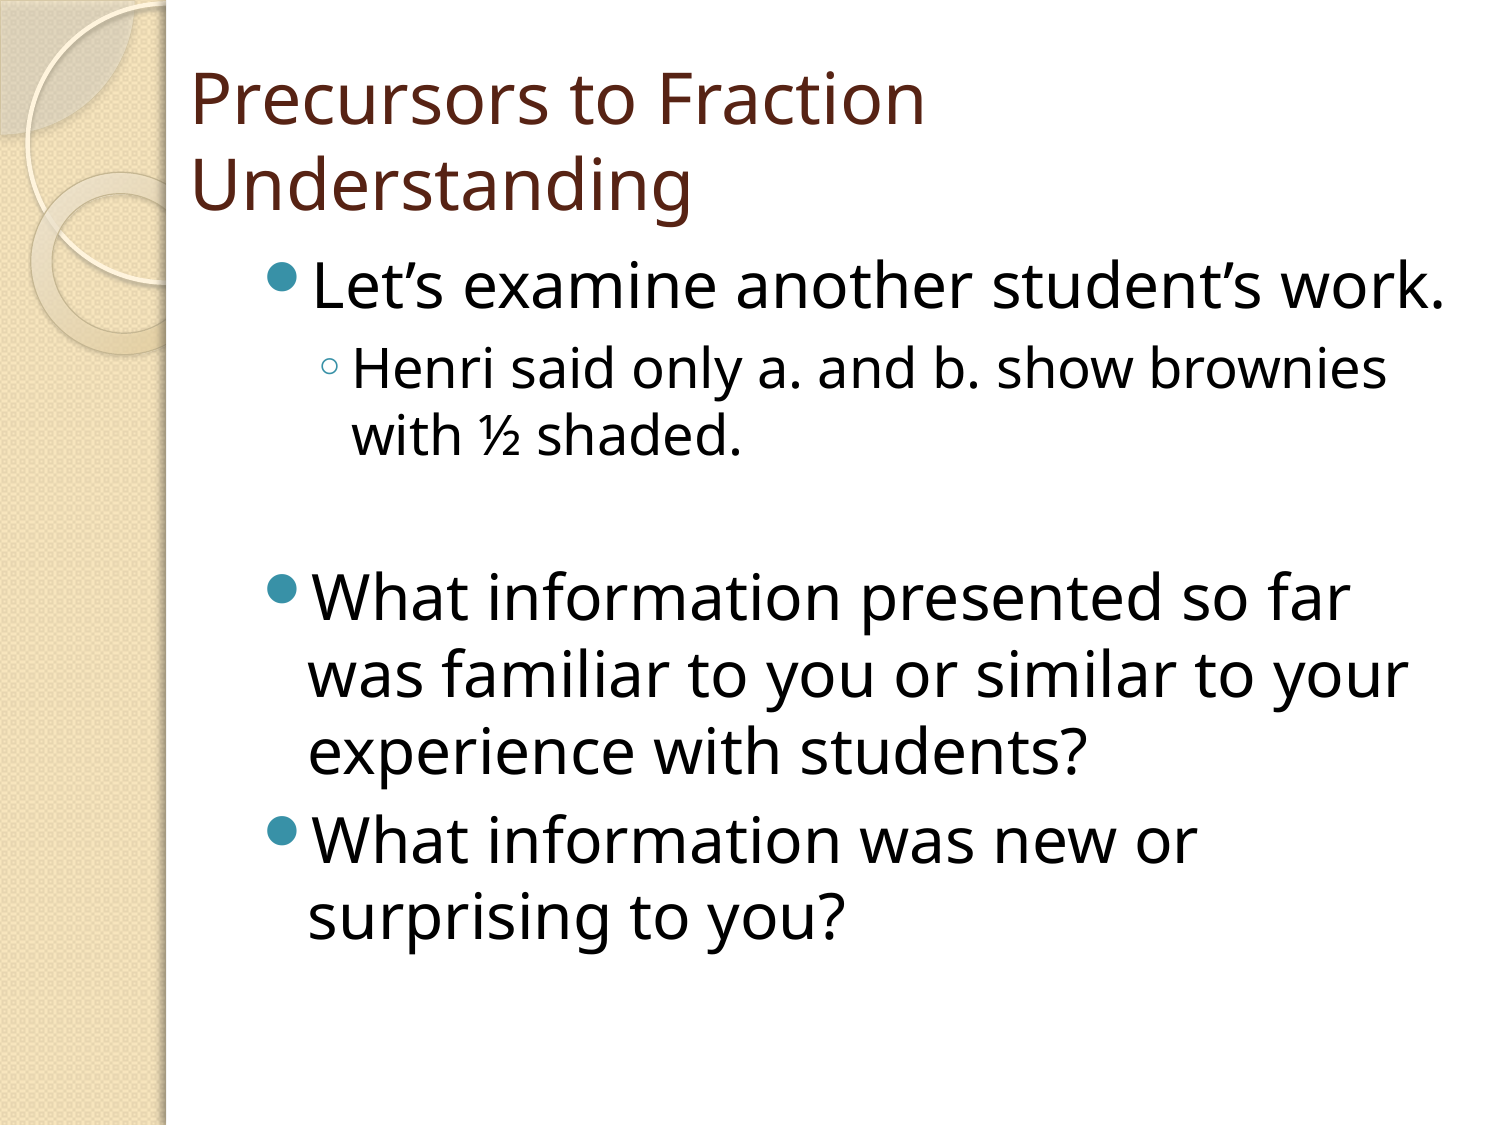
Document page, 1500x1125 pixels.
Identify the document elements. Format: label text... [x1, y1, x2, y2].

list Let’s examine another student’s work. Henri said only a. and b. show brownies with ½ shaded. What information presented so far was familiar to you or similar to your experience with students? What information was new or surprising to you? [235, 237, 1466, 1025]
title Precursors to Fraction Understanding [174, 45, 1466, 233]
